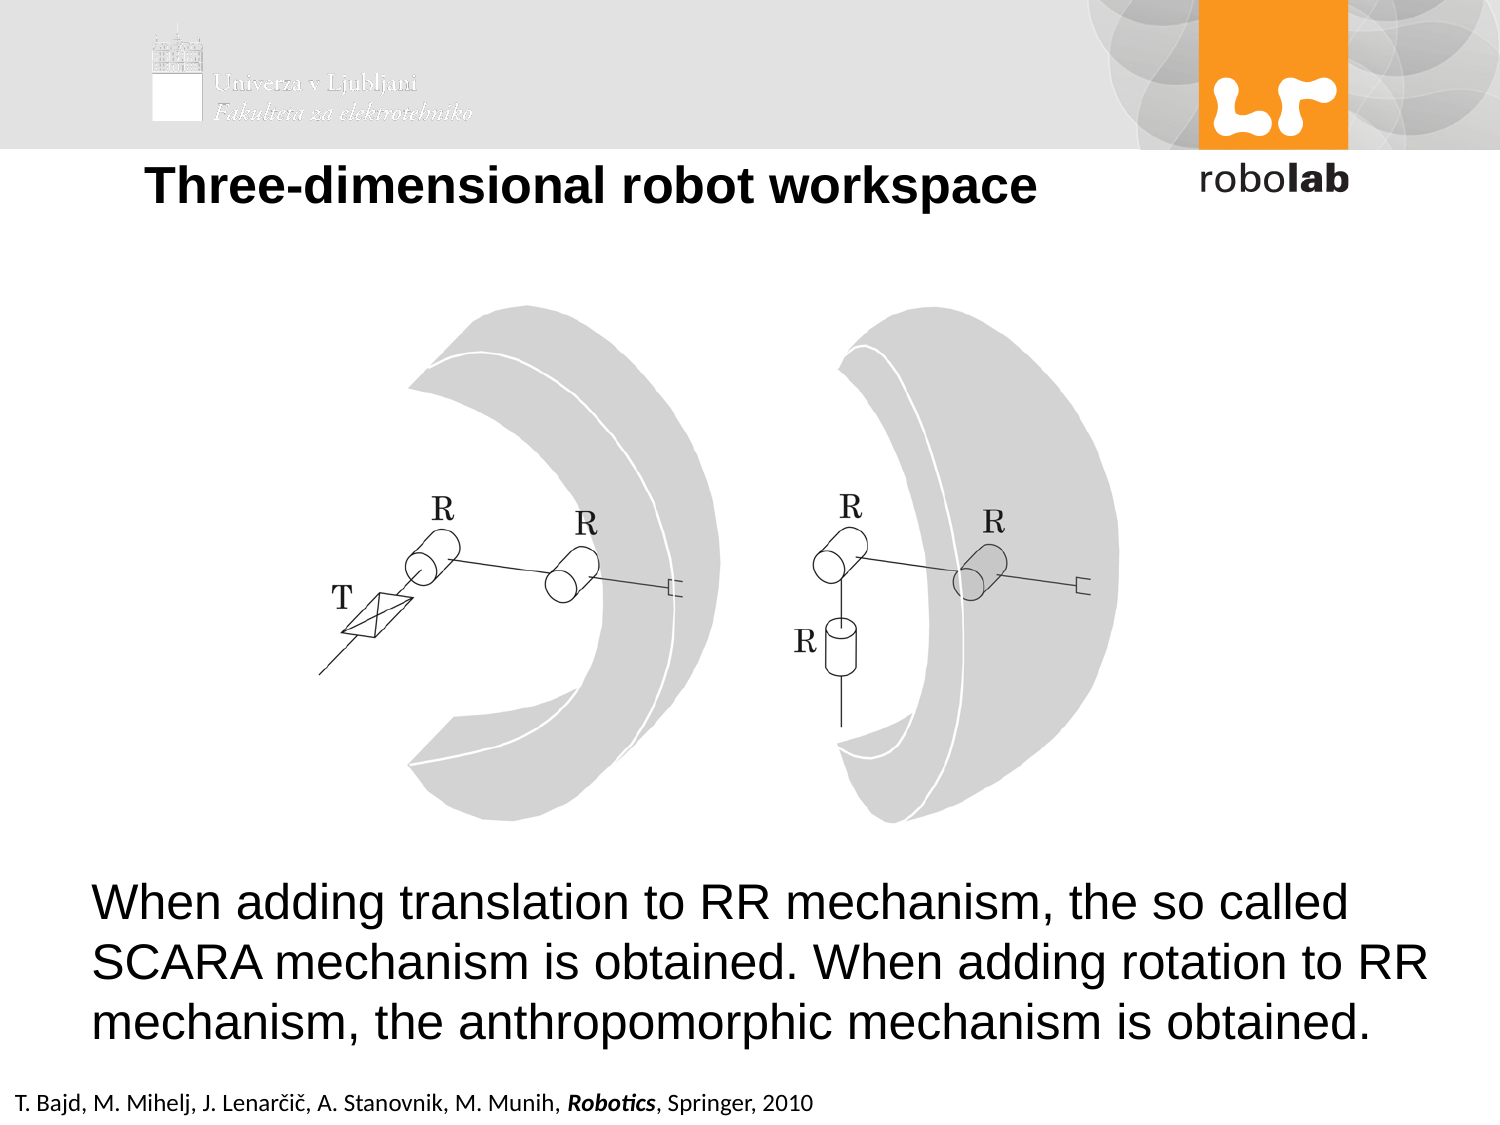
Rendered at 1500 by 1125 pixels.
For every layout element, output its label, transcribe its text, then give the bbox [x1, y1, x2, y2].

picture [998, 0, 1500, 196]
picture [152, 23, 472, 94]
picture [288, 255, 1176, 826]
title Three-dimensional robot workspace [129, 94, 1311, 272]
text_box When adding translation to RR mechanism, the so called SCARA mechanism is obtained. When adding rotation to RR mechanism, the anthropomorphic mechanism is obtained. [76, 861, 1459, 1057]
